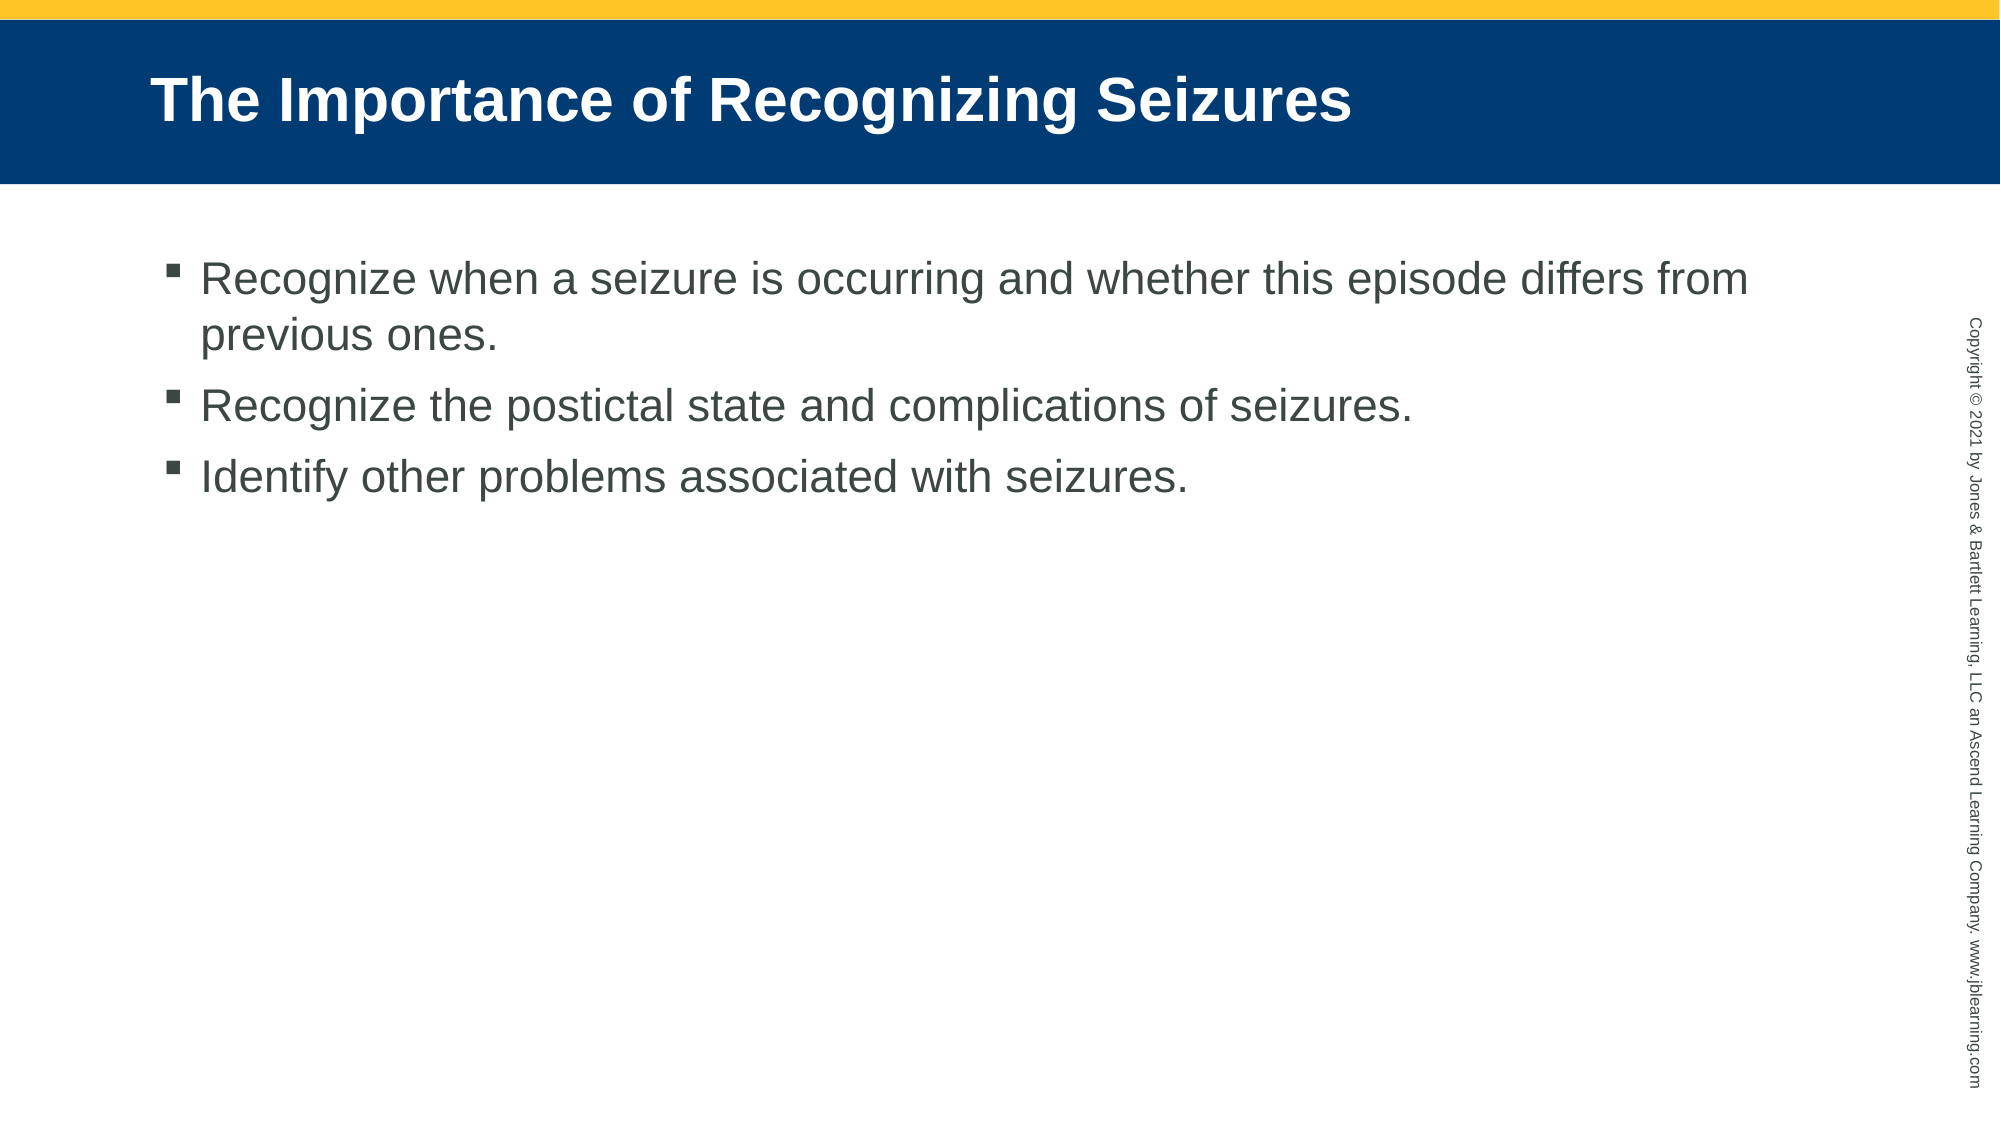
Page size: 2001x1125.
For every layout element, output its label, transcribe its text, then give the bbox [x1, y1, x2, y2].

list Recognize when a seizure is occurring and whether this episode differs from previous ones. Recognize the postictal state and complications of seizures. Identify other problems associated with seizures. [147, 241, 1848, 1042]
title The Importance of Recognizing Seizures [0, 19, 2000, 185]
